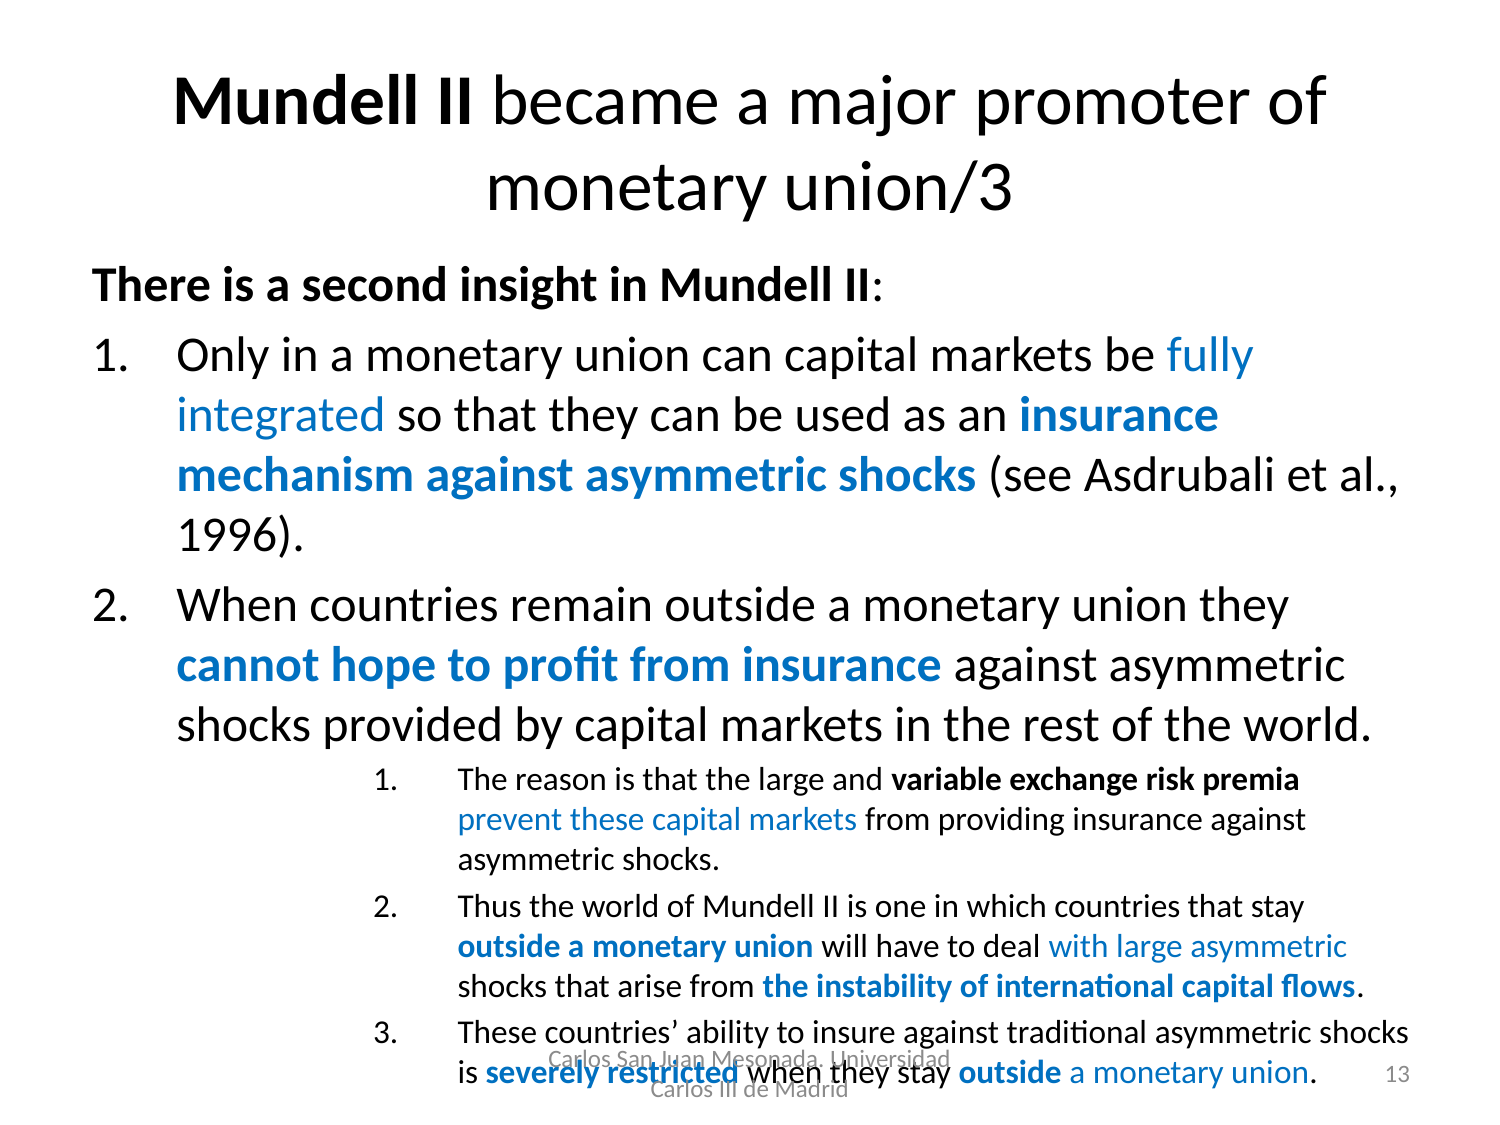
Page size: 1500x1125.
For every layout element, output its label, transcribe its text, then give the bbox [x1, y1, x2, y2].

list There is a second insight in Mundell II: Only in a monetary union can capital markets be fully integrated so that they can be used as an insurance mechanism against asymmetric shocks (see Asdrubali et al., 1996). When countries remain outside a monetary union they cannot hope to profit from insurance against asymmetric shocks provided by capital markets in the rest of the world. The reason is that the large and variable exchange risk premia prevent these capital markets from providing insurance against asymmetric shocks. Thus the world of Mundell II is one in which countries that stay outside a monetary union will have to deal with large asymmetric shocks that arise from the instability of international capital flows. These countries’ ability to insure against traditional asymmetric shocks is severely restricted when they stay outside a monetary union. [76, 243, 1428, 1107]
slide_number 13 [1074, 1042, 1425, 1103]
title Mundell II became a major promoter of monetary union/3 [74, 44, 1426, 233]
footer Carlos San Juan Mesonada. Universidad Carlos III de Madrid [512, 1042, 988, 1103]
